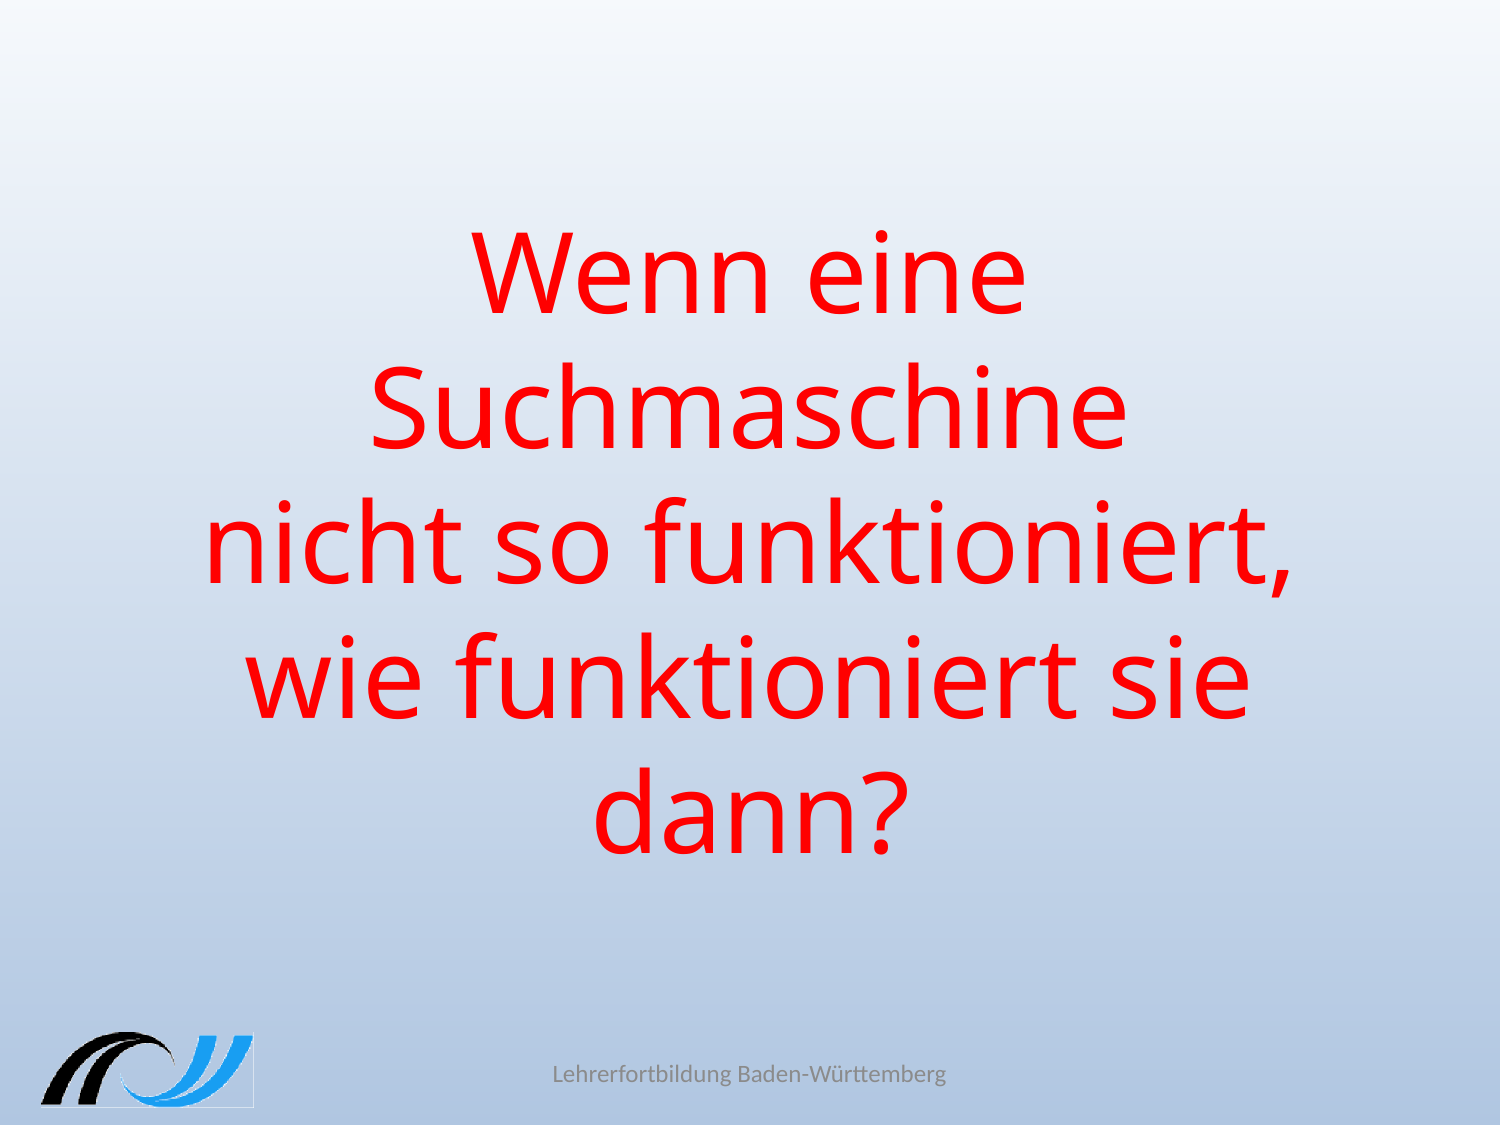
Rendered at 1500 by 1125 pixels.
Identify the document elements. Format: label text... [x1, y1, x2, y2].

title Wenn eine Suchmaschine nicht so funktioniert, wie funktioniert sie dann? [159, 90, 1341, 988]
footer Lehrerfortbildung Baden-Württemberg [512, 1042, 988, 1103]
picture [41, 1032, 254, 1108]
